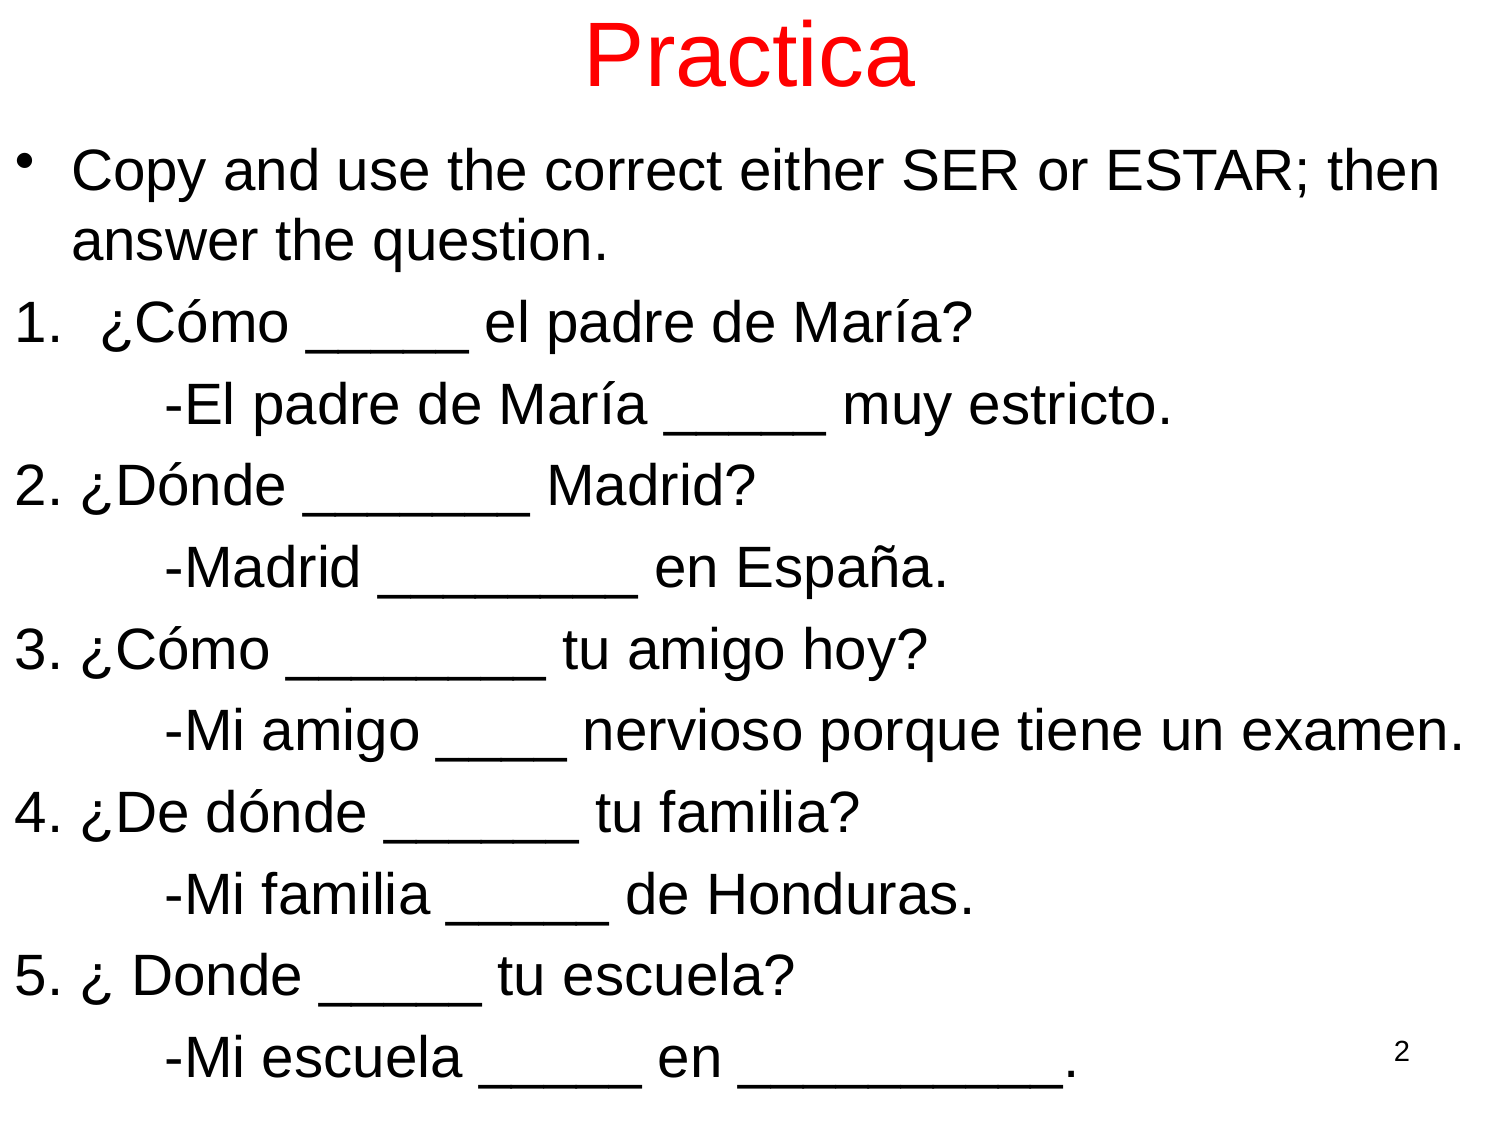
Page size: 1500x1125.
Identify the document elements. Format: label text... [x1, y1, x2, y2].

text_box Copy and use the correct either SER or ESTAR; then answer the question. ¿Cómo _____ el padre de María? -El padre de María _____ muy estricto. 2. ¿Dónde _______ Madrid? -Madrid ________ en España. 3. ¿Cómo ________ tu amigo hoy? -Mi amigo ____ nervioso porque tiene un examen. 4. ¿De dónde ______ tu familia? -Mi familia _____ de Honduras. 5. ¿ Donde _____ tu escuela? -Mi escuela _____ en __________. [0, 125, 1500, 988]
slide_number 2 [1074, 1024, 1425, 1103]
text_box Practica [74, 0, 1425, 125]
